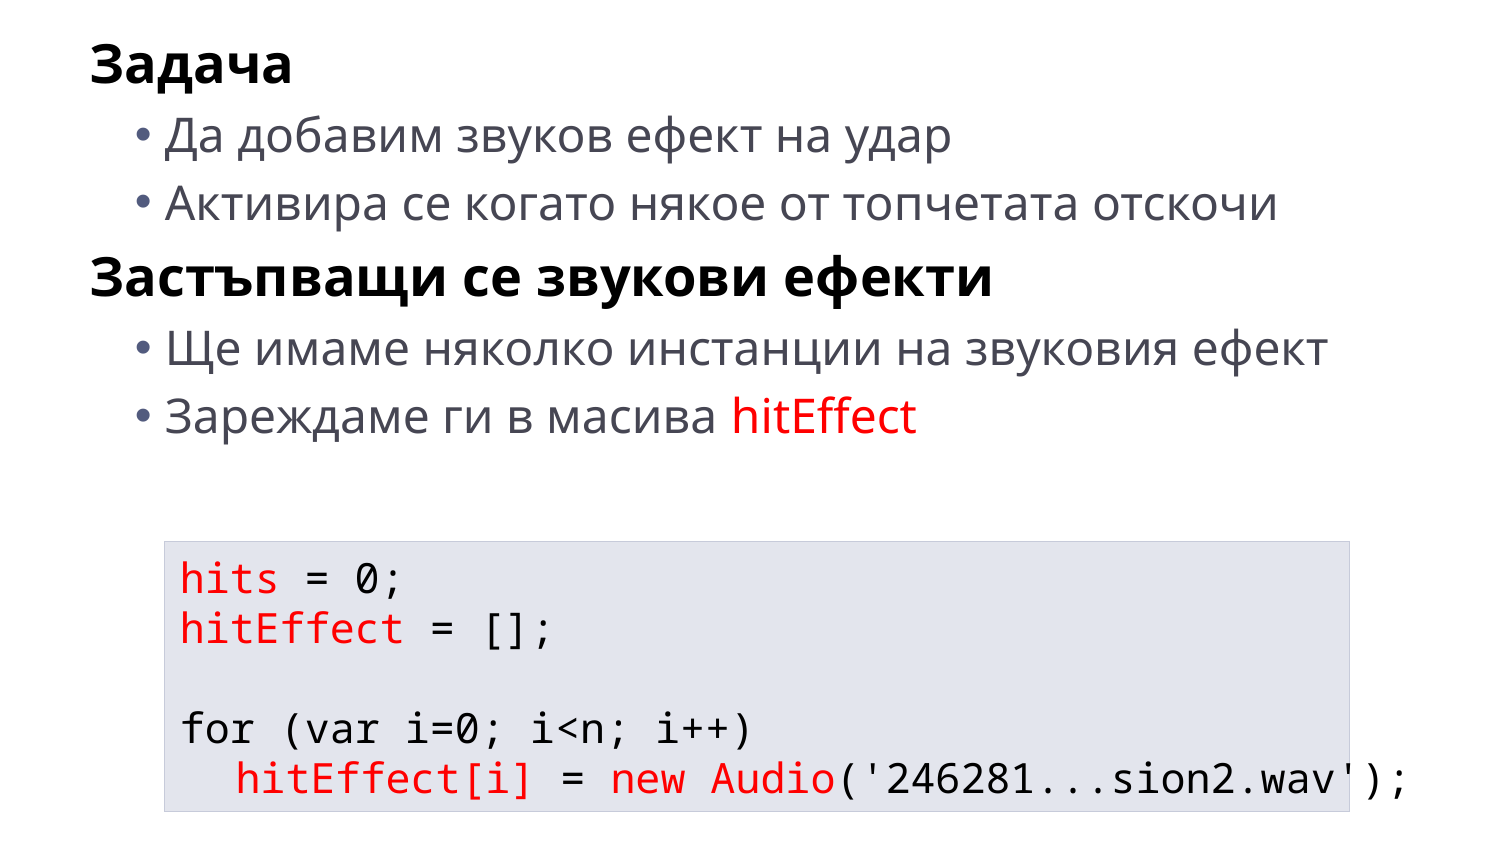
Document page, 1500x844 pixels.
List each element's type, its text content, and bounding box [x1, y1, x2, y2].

list Задача Да добавим звуков ефект на удар Активира се когато някое от топчетата отскочи Застъпващи се звукови ефекти Ще имаме няколко инстанции на звуковия ефект Зареждаме ги в масива hitEffect [75, 21, 1475, 835]
text_box hits = 0; hitEffect = []; for (var i=0; i<n; i++) hitEffect[i] = new Audio('246281...sion2.wav'); [164, 541, 1350, 812]
